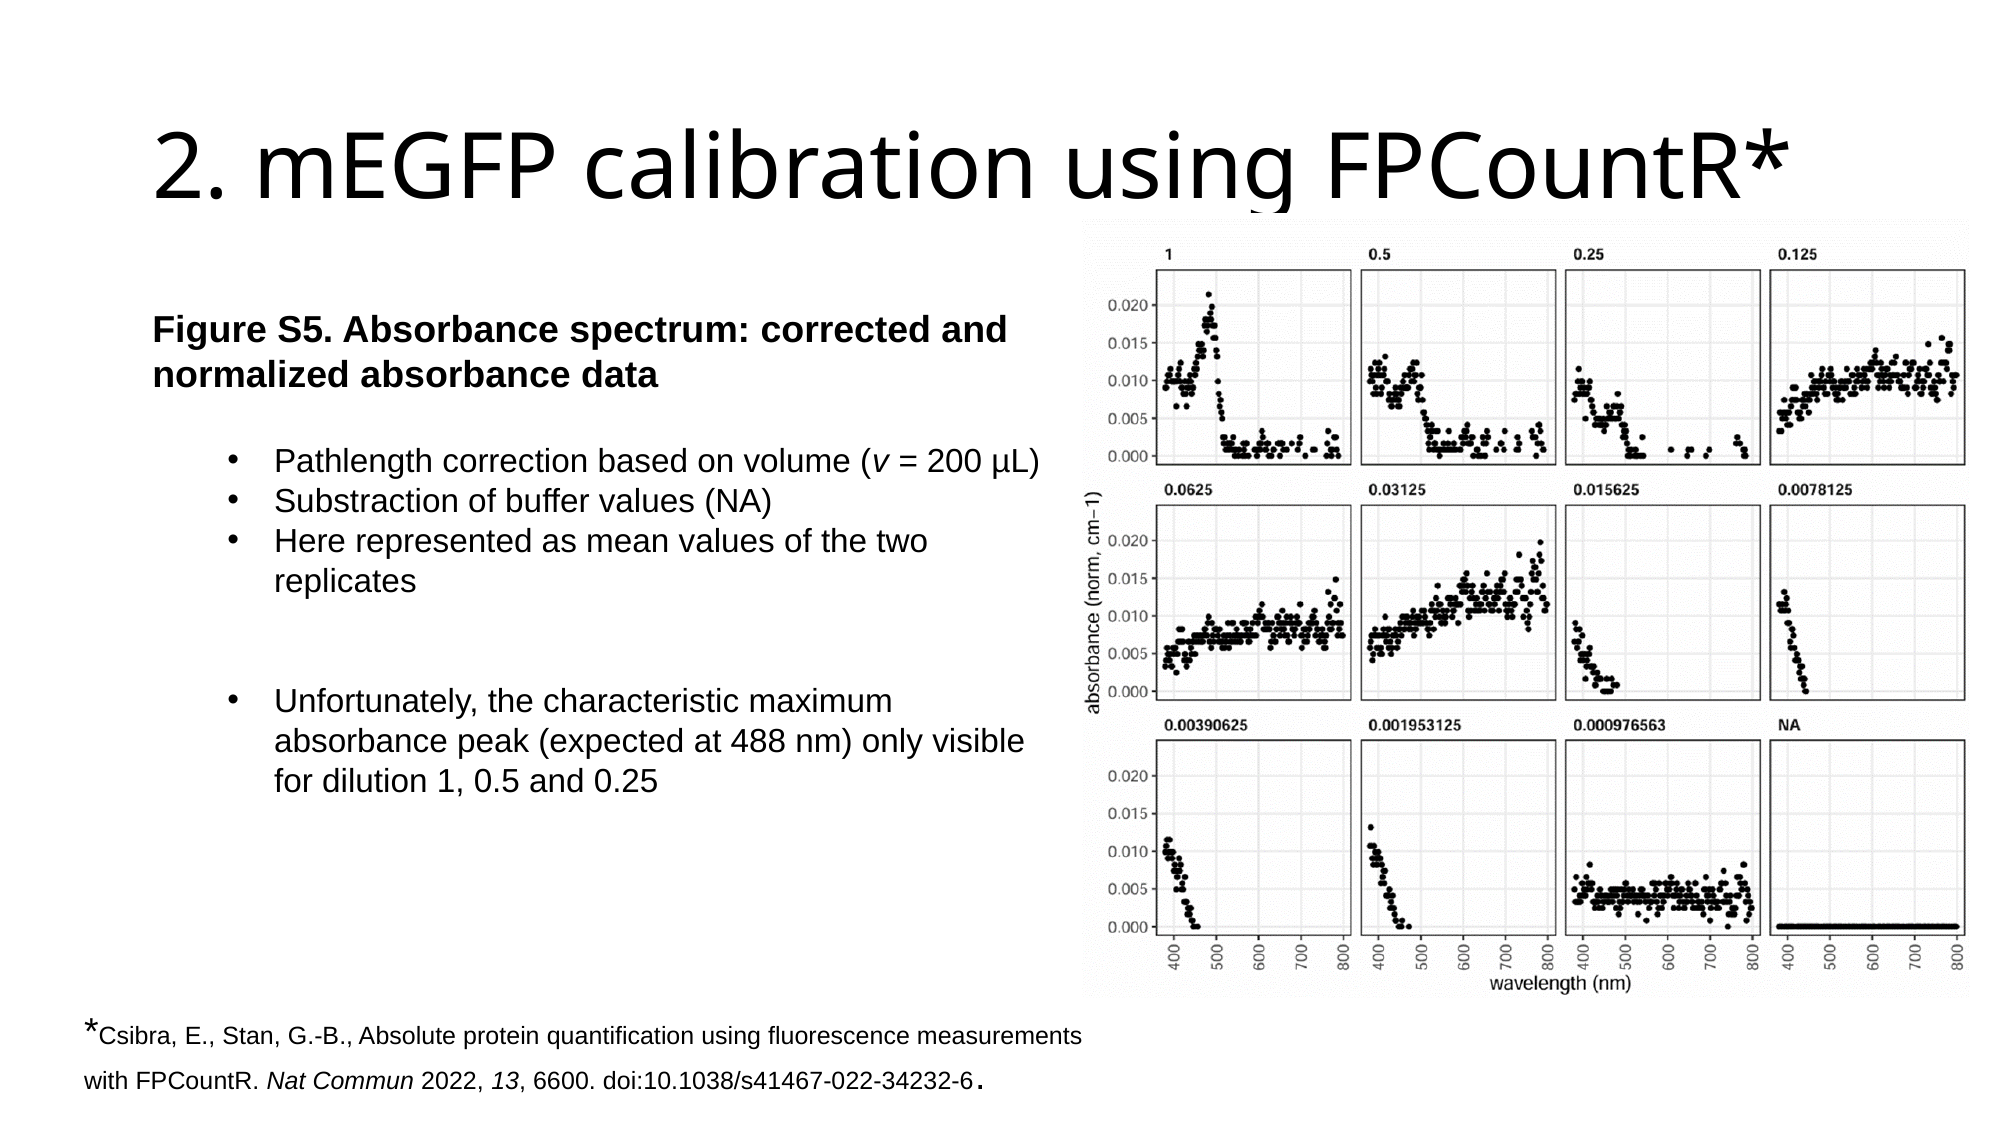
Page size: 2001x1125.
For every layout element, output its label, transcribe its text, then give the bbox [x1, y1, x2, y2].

title 2. mEGFP calibration using FPCountR* [137, 59, 1863, 278]
text_box Figure S5. Absorbance spectrum: corrected and normalized absorbance data Pathlength correction based on volume (v = 200 µL) Substraction of buffer values (NA) Here represented as mean values of the two replicates Unfortunately, the characteristic maximum absorbance peak (expected at 488 nm) only visible for dilution 1, 0.5 and 0.25 [137, 297, 1059, 807]
picture [1080, 213, 1971, 998]
text_box *Csibra, E., Stan, G.-B., Absolute protein quantification using fluorescence measurements with FPCountR. Nat Commun 2022, 13, 6600. doi:10.1038/s41467-022-34232-6. [69, 1000, 1104, 1105]
